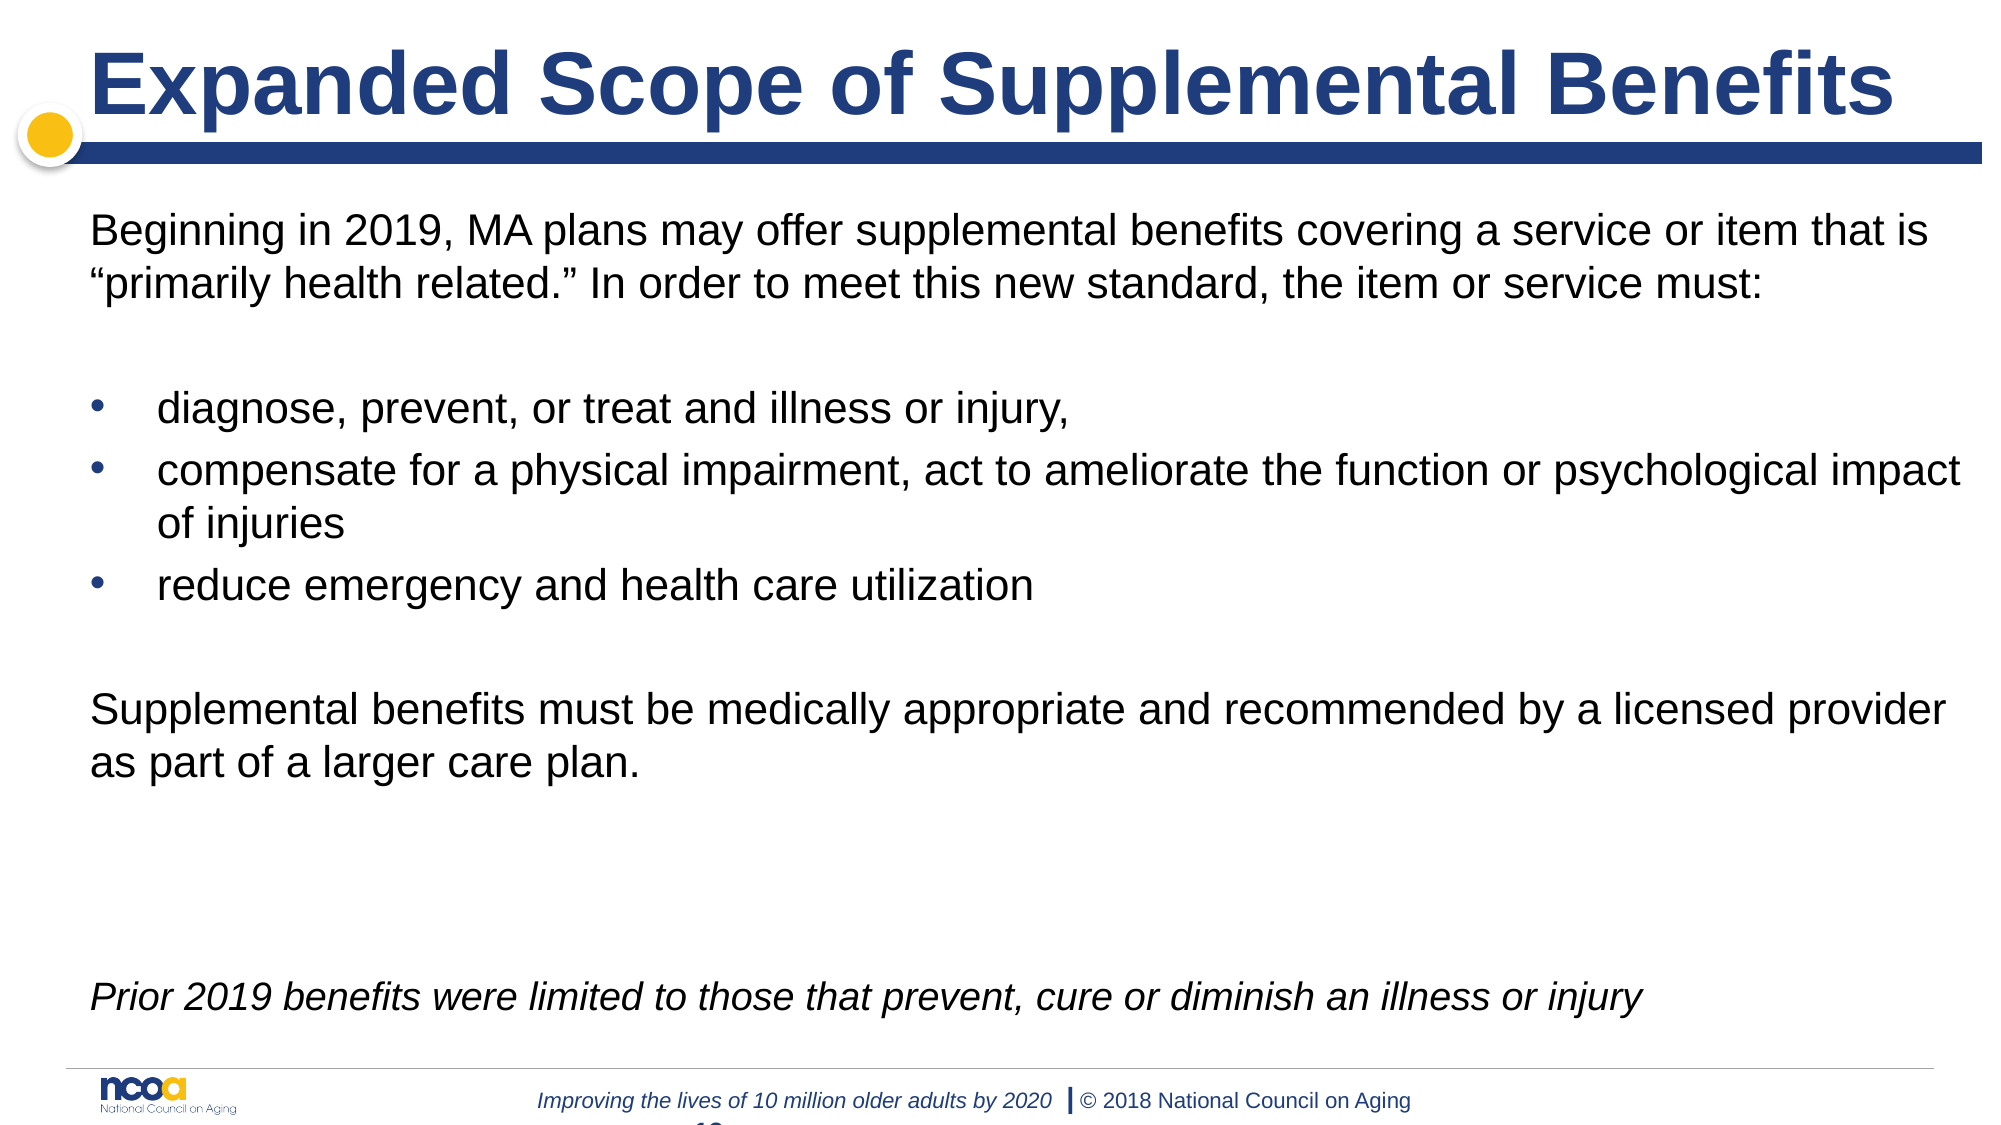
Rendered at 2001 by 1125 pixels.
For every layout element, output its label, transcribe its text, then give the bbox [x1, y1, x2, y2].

picture [101, 1077, 236, 1115]
list Beginning in 2019, MA plans may offer supplemental benefits covering a service or item that is “primarily health related.” In order to meet this new standard, the item or service must: diagnose, prevent, or treat and illness or injury, compensate for a physical impairment, act to ameliorate the function or psychological impact of injuries reduce emergency and health care utilization Supplemental benefits must be medically appropriate and recommended by a licensed provider as part of a larger care plan. Prior 2019 benefits were limited to those that prevent, cure or diminish an illness or injury [75, 194, 1982, 1048]
title Expanded Scope of Supplemental Benefits [74, 17, 1982, 158]
